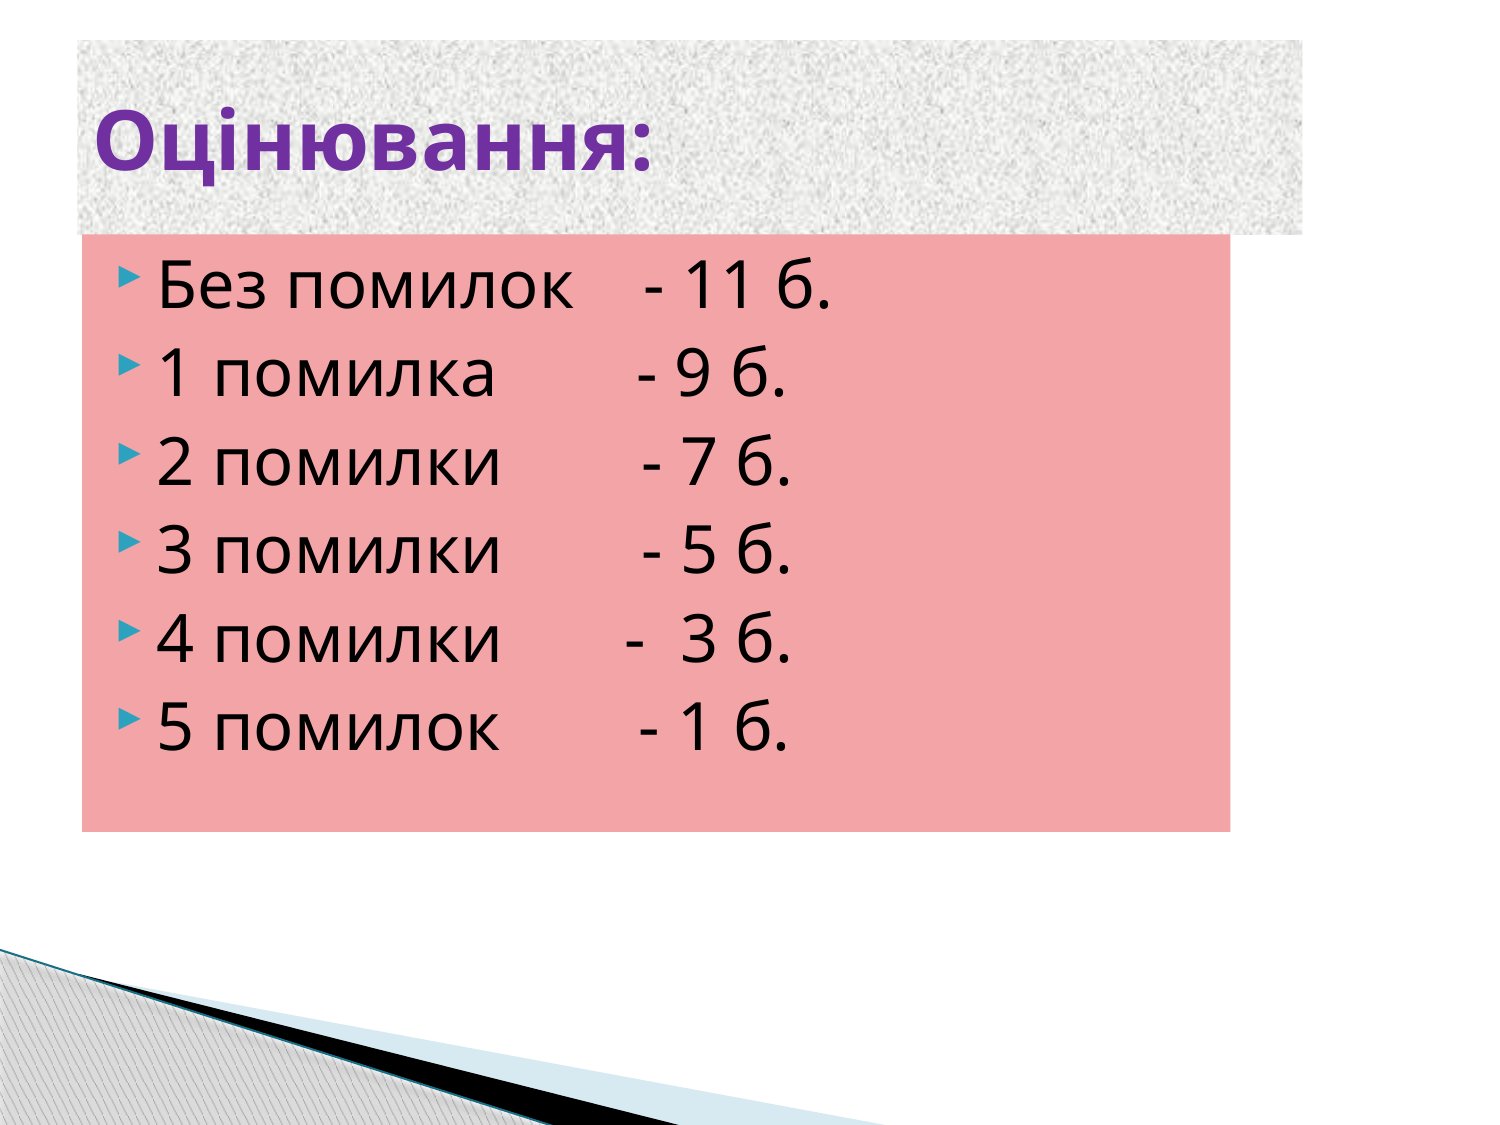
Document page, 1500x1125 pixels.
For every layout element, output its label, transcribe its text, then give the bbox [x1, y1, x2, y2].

text_box Оцінювання: [77, 40, 1303, 235]
text_box Без помилок - 11 б. 1 помилка - 9 б. 2 помилки - 7 б. 3 помилки - 5 б. 4 помилки - 3 б. 5 помилок - 1 б. [82, 234, 1231, 832]
